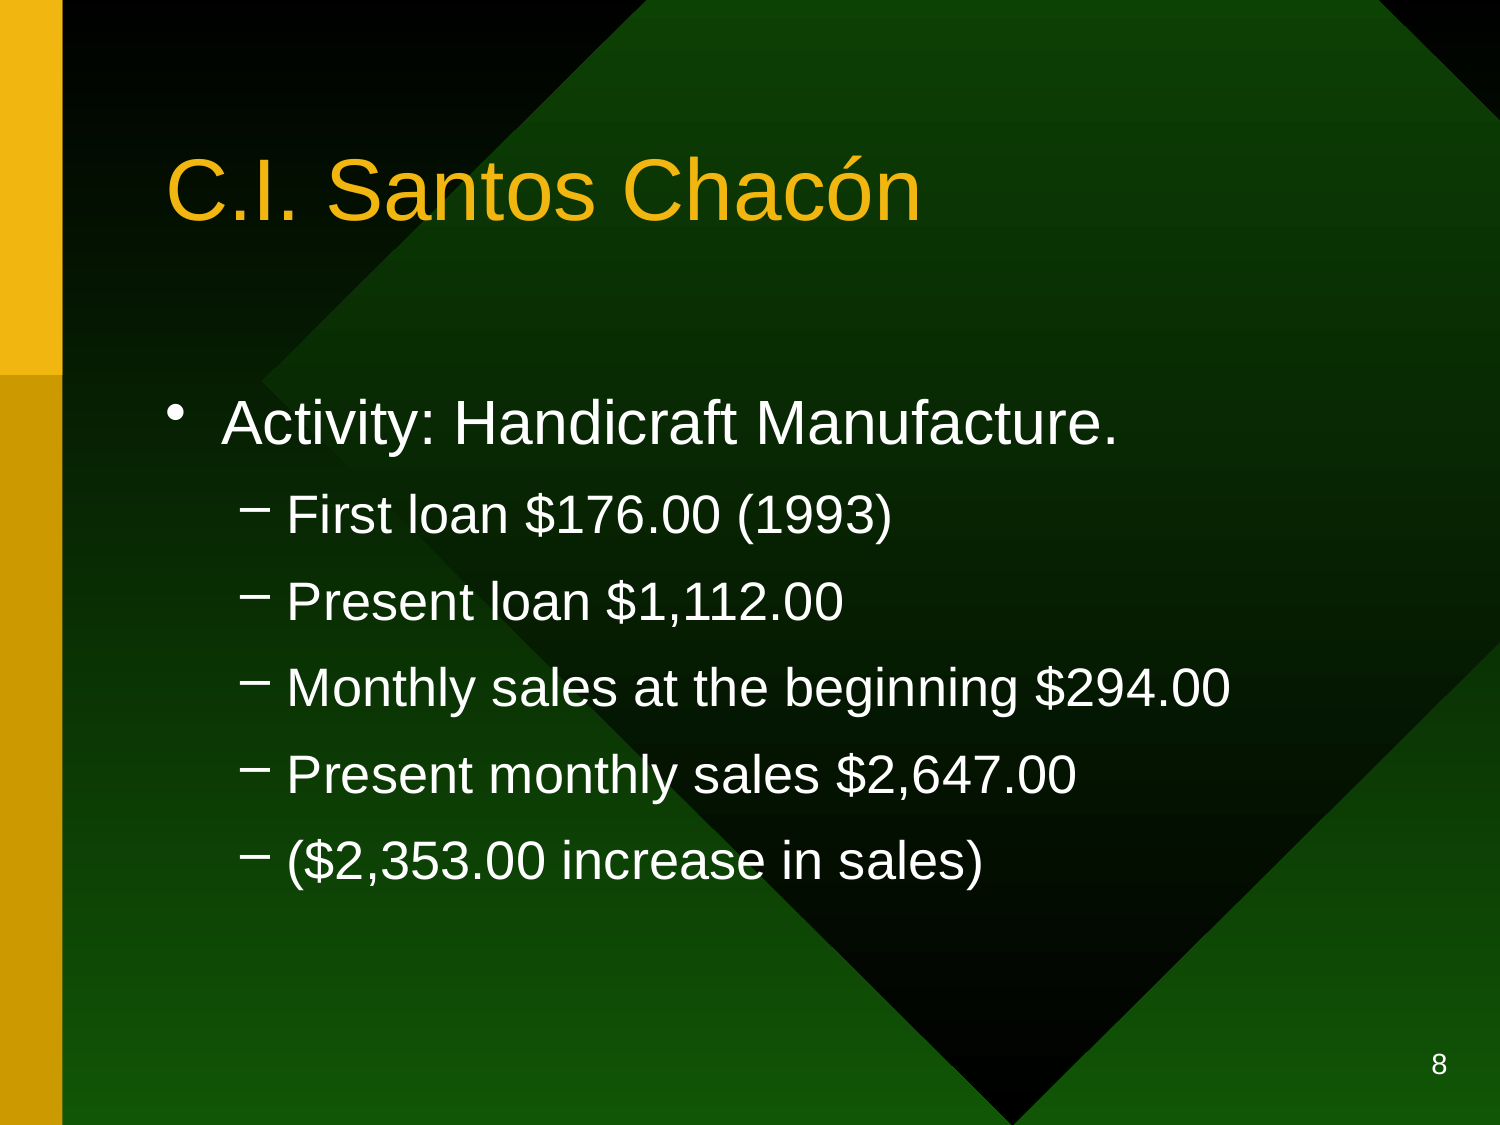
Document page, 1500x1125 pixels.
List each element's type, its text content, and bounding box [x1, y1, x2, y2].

list Activity: Handicraft Manufacture. First loan $176.00 (1993) Present loan $1,112.00 Monthly sales at the beginning $294.00 Present monthly sales $2,647.00 ($2,353.00 increase in sales) [149, 374, 1388, 976]
title C.I. Santos Chacón [149, 99, 1388, 288]
slide_number 8 [1087, 1049, 1463, 1088]
